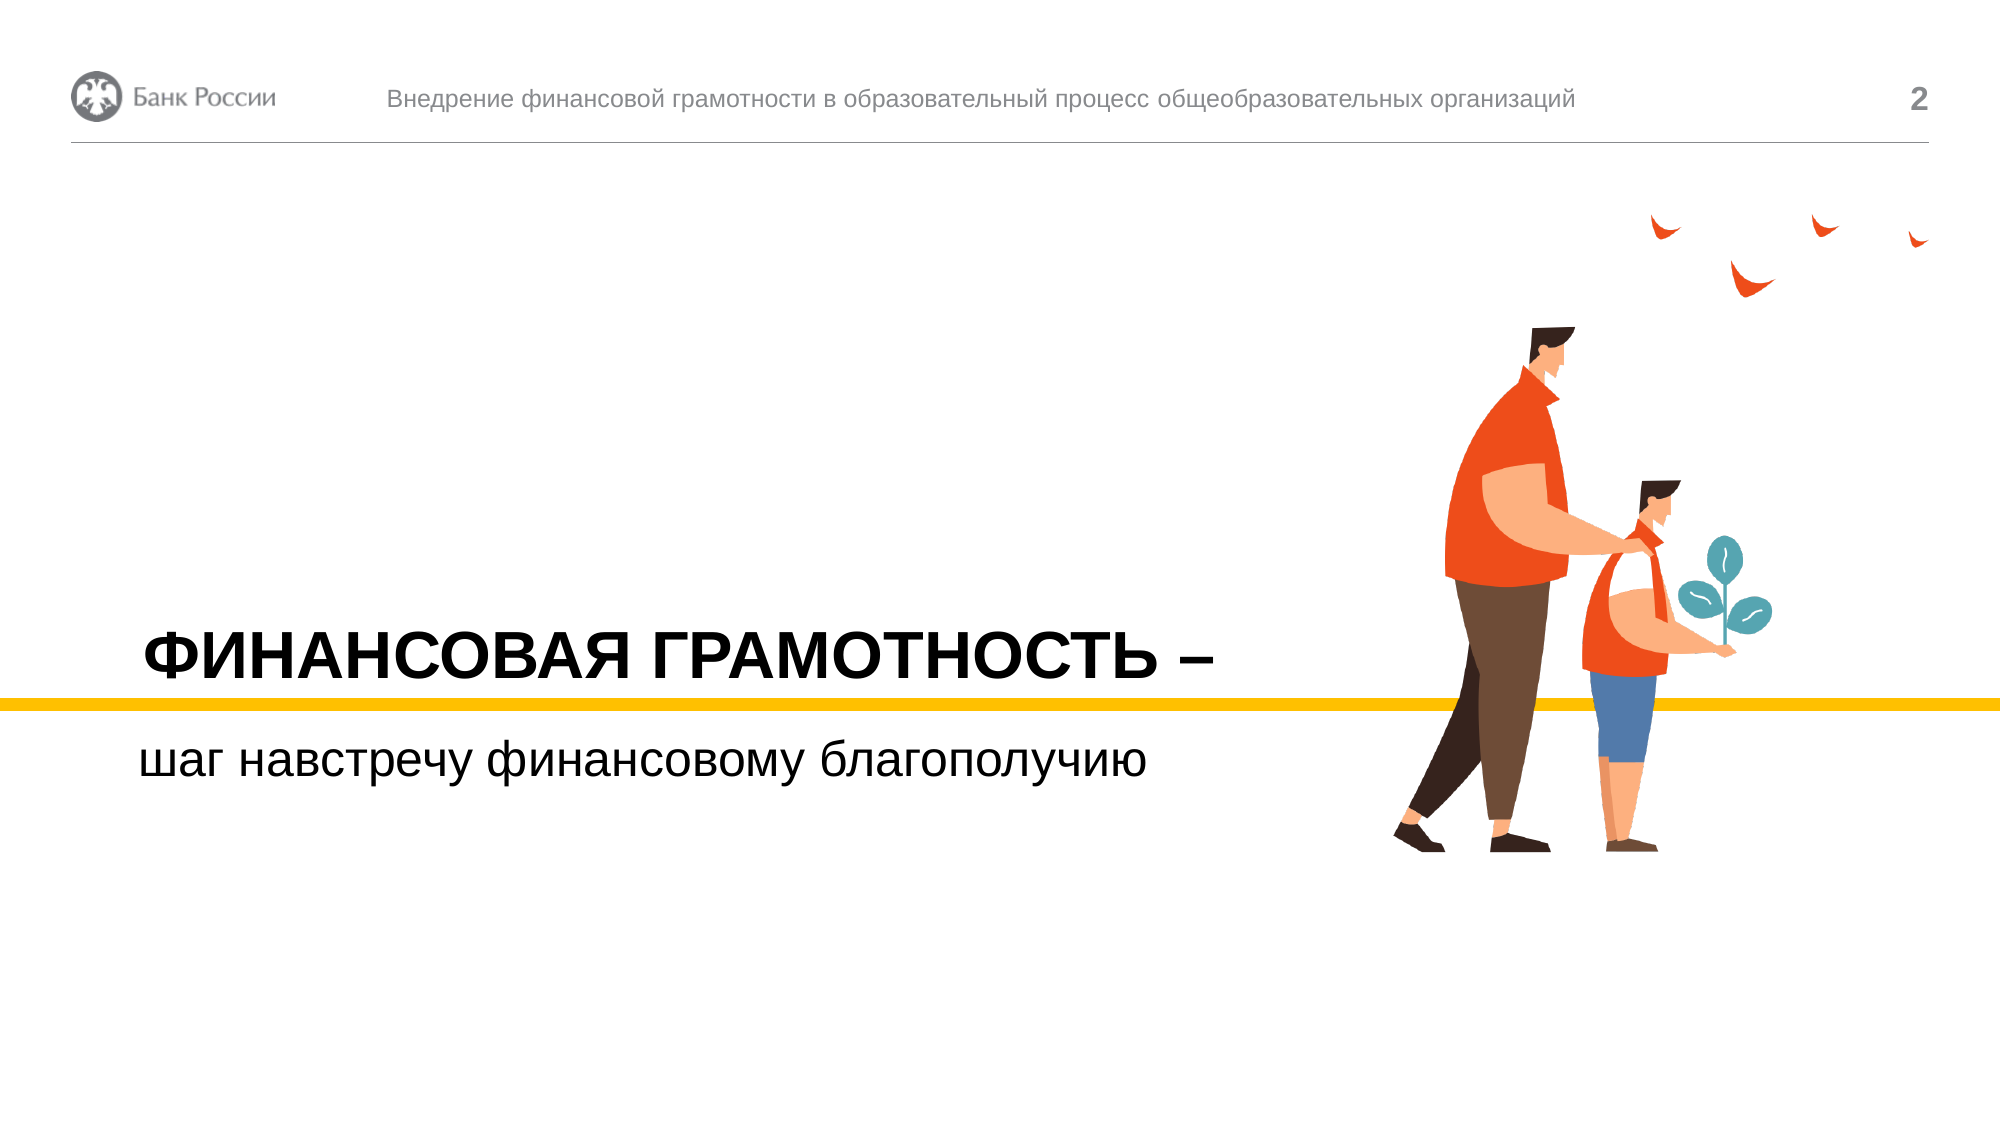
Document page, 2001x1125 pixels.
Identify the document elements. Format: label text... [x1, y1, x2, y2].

text_box [1929, 697, 2000, 712]
text_box шаг навстречу финансовому благополучию [124, 684, 1393, 795]
footer Внедрение финансовой грамотности в образовательный процесс общеобразовательных организаций [386, 70, 1772, 124]
picture [1393, 213, 1929, 853]
picture [71, 71, 275, 122]
slide_number 2 [1806, 70, 1929, 124]
text_box ФИНАНСОВАЯ ГРАМОТНОСТЬ – [128, 590, 1231, 700]
text_box [0, 697, 124, 712]
